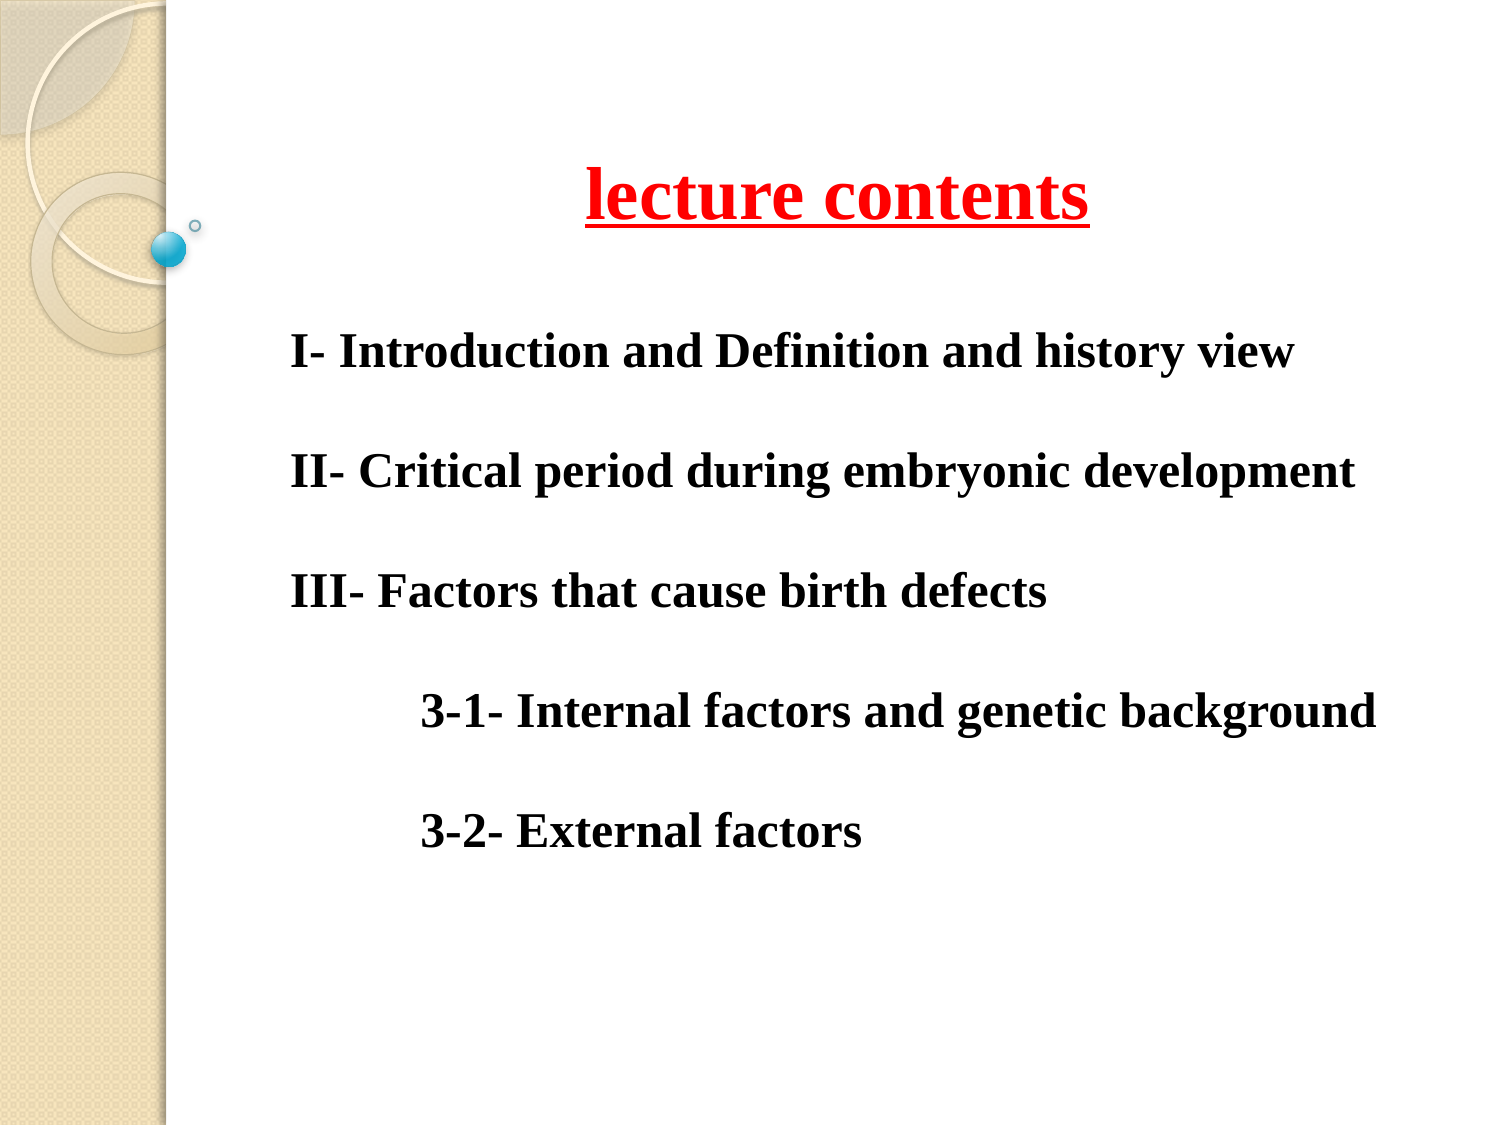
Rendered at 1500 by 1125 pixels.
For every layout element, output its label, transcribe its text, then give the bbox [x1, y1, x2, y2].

text_box lecture contents [300, 137, 1375, 243]
text_box I- Introduction and Definition and history view II- Critical period during embryonic development III- Factors that cause birth defects 3-1- Internal factors and genetic background 3-2- External factors [274, 249, 1400, 865]
